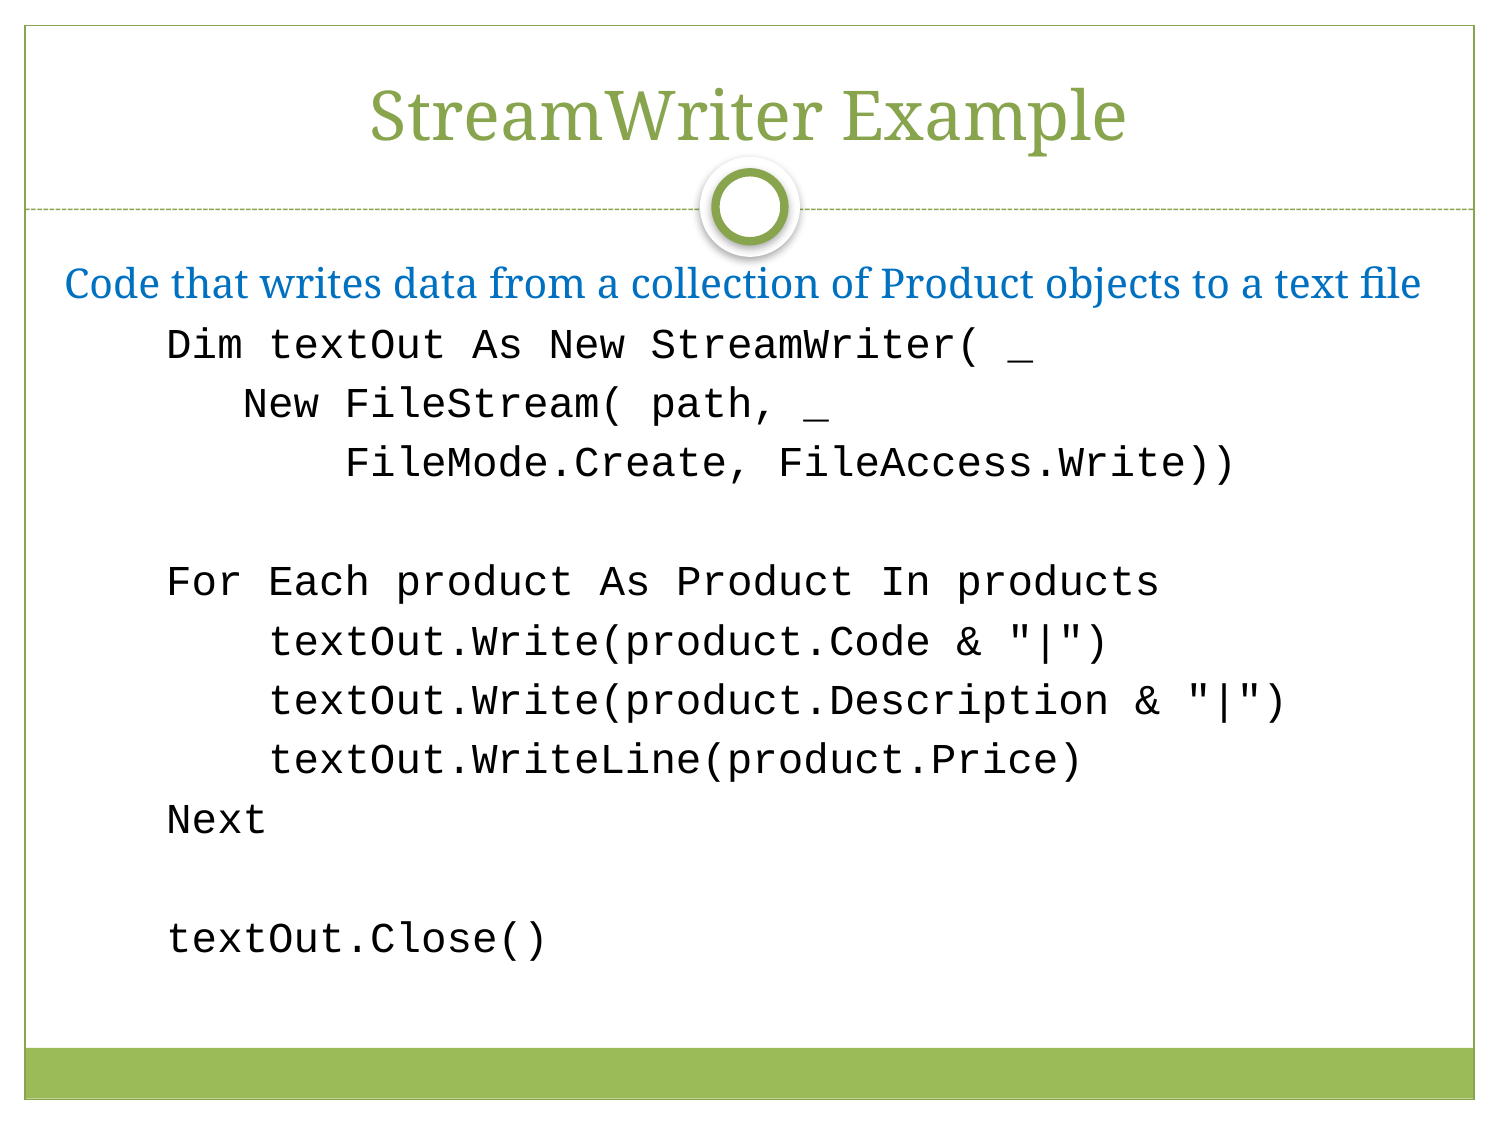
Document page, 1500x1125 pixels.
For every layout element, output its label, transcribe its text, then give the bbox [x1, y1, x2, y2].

title StreamWriter Example [49, 37, 1450, 162]
list Code that writes data from a collection of Product objects to a text file Dim textOut As New StreamWriter( _ New FileStream( path, _ FileMode.Create, FileAccess.Write)) For Each product As Product In products textOut.Write(product.Code & "|") textOut.Write(product.Description & "|") textOut.WriteLine(product.Price) Next textOut.Close() [49, 250, 1445, 1001]
